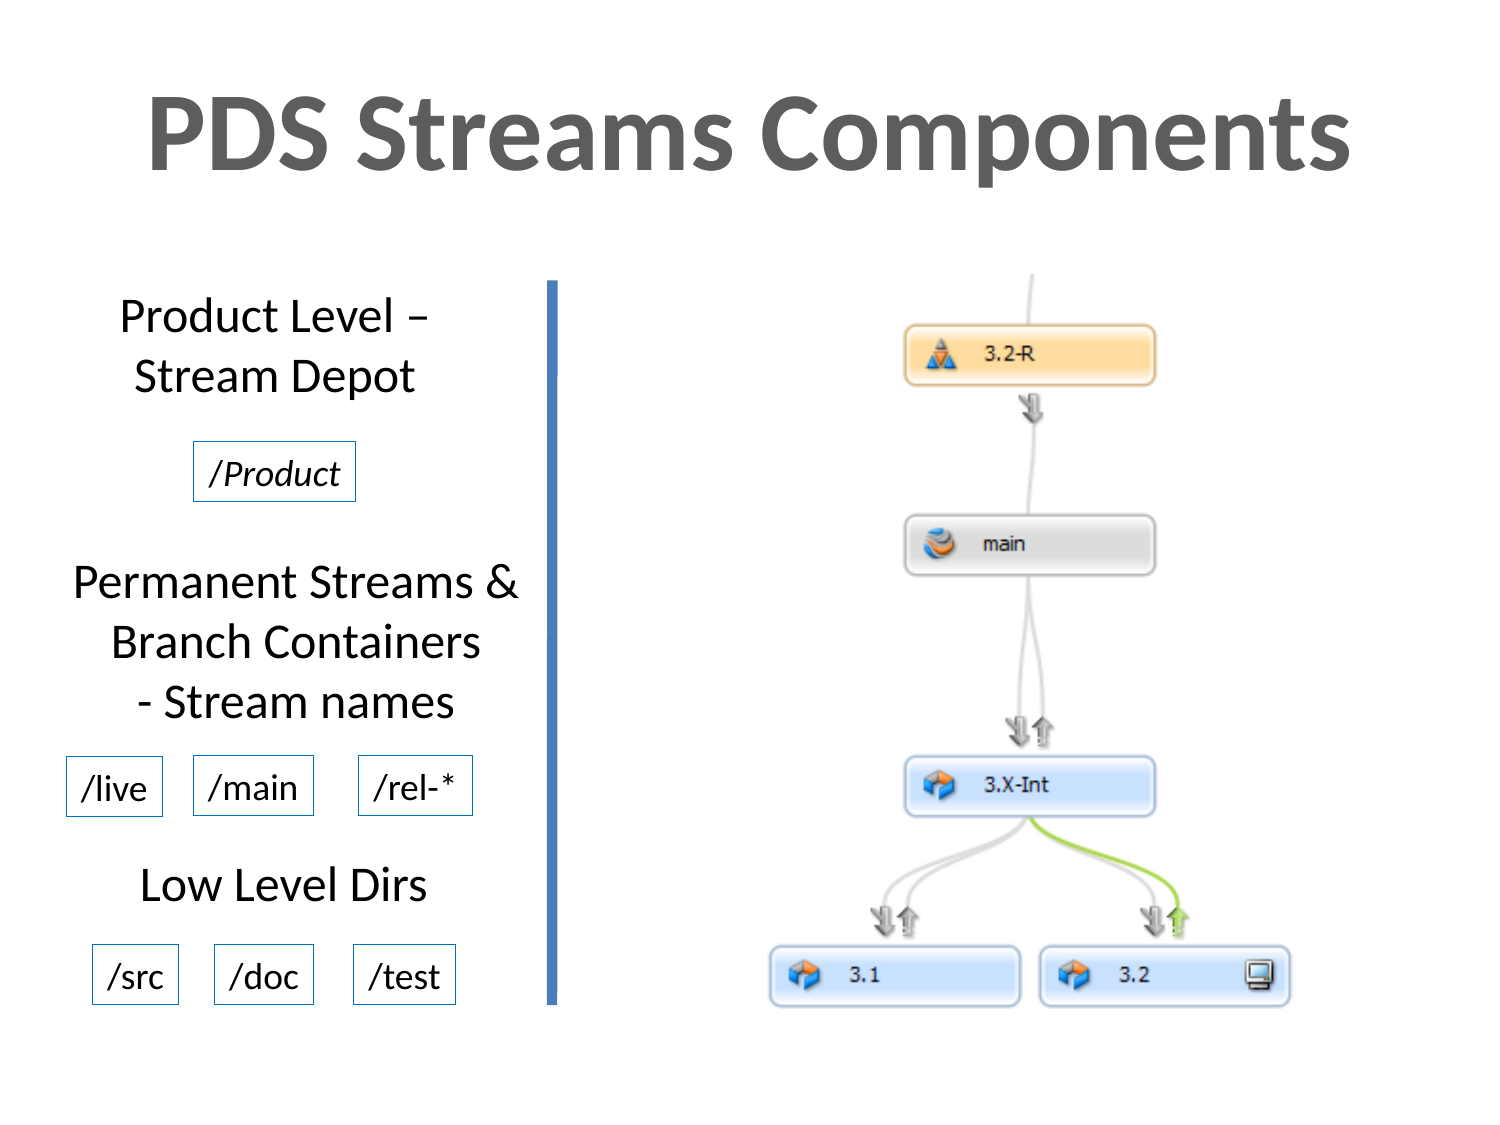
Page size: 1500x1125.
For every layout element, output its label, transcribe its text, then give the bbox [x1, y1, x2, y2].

text_box /live [66, 796, 163, 817]
text_box Permanent Streams & Branch Containers - Stream names [39, 541, 553, 796]
text_box /main [193, 796, 314, 816]
text_box /Product [193, 470, 356, 502]
text_box /doc [214, 944, 314, 1005]
picture [662, 274, 1363, 1048]
text_box /rel-* [358, 755, 473, 816]
text_box Low Level Dirs [77, 843, 491, 919]
text_box /src [92, 944, 179, 1005]
text_box Product Level – Stream Depot [37, 274, 513, 470]
text_box PDS Streams Components [0, 49, 1500, 200]
text_box /test [353, 944, 456, 1005]
text_box 3.1.1 (Patch) [193, 644, 553, 648]
